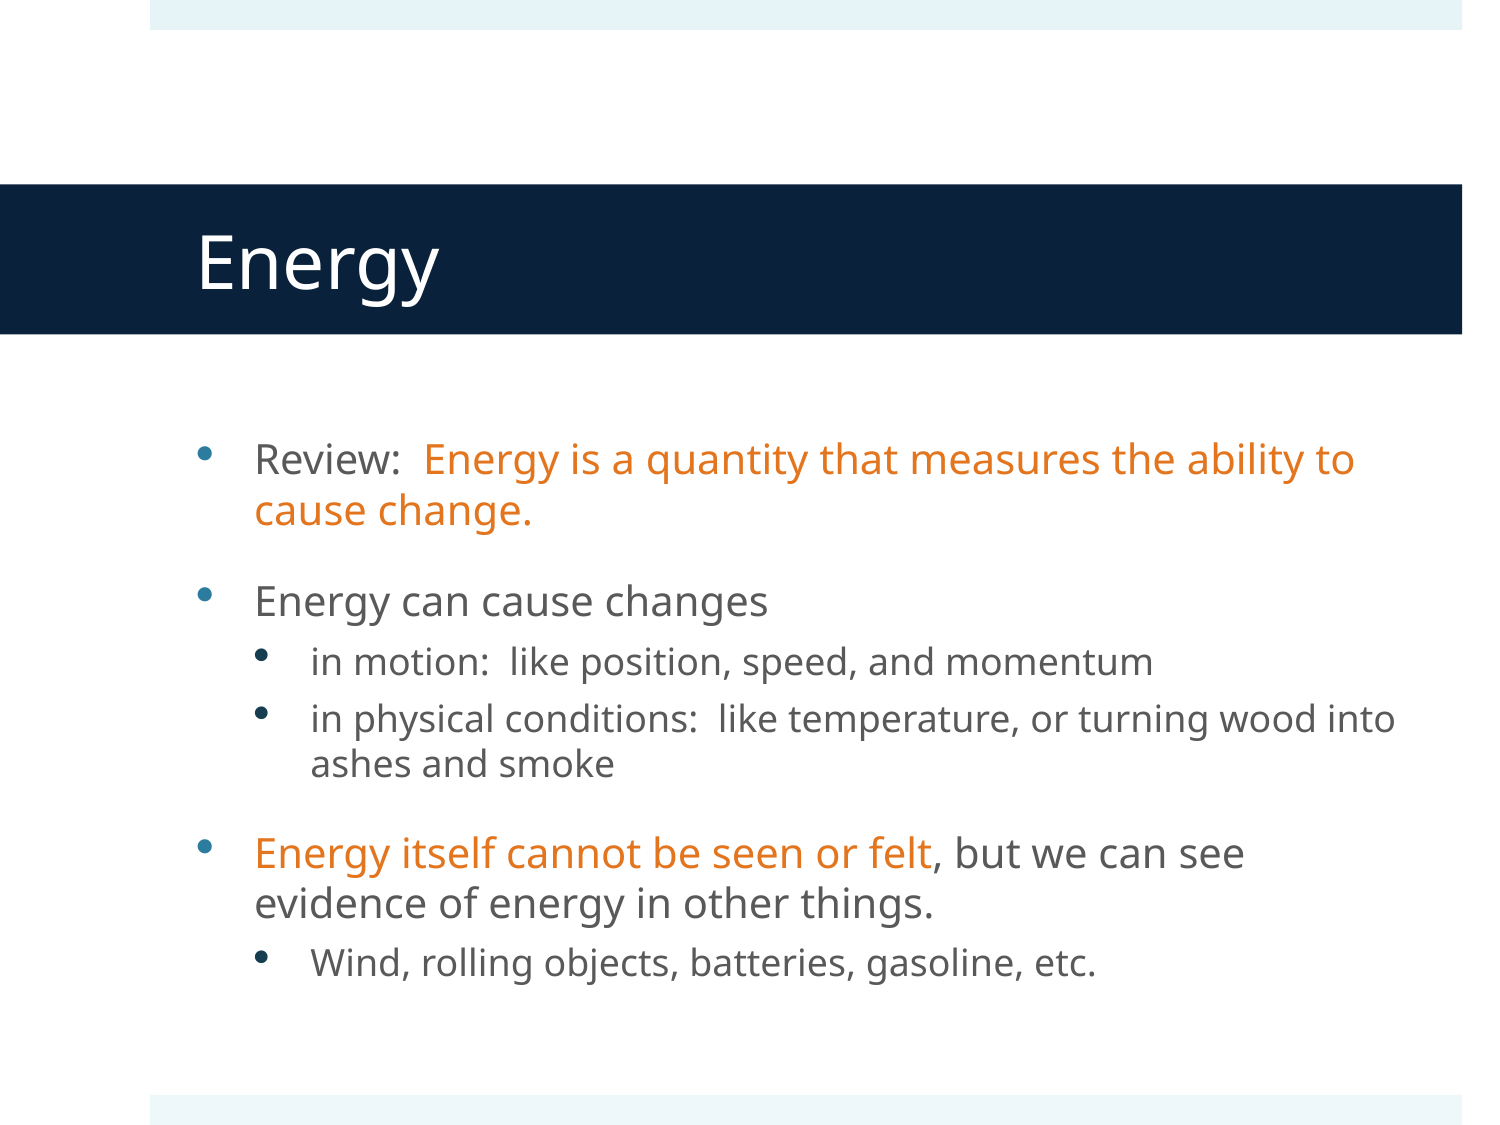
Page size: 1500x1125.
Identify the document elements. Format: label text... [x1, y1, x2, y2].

title Energy [0, 184, 1463, 335]
list Review: Energy is a quantity that measures the ability to cause change. Energy can cause changes in motion: like position, speed, and momentum in physical conditions: like temperature, or turning wood into ashes and smoke Energy itself cannot be seen or felt, but we can see evidence of energy in other things. Wind, rolling objects, batteries, gasoline, etc. [182, 425, 1432, 1028]
